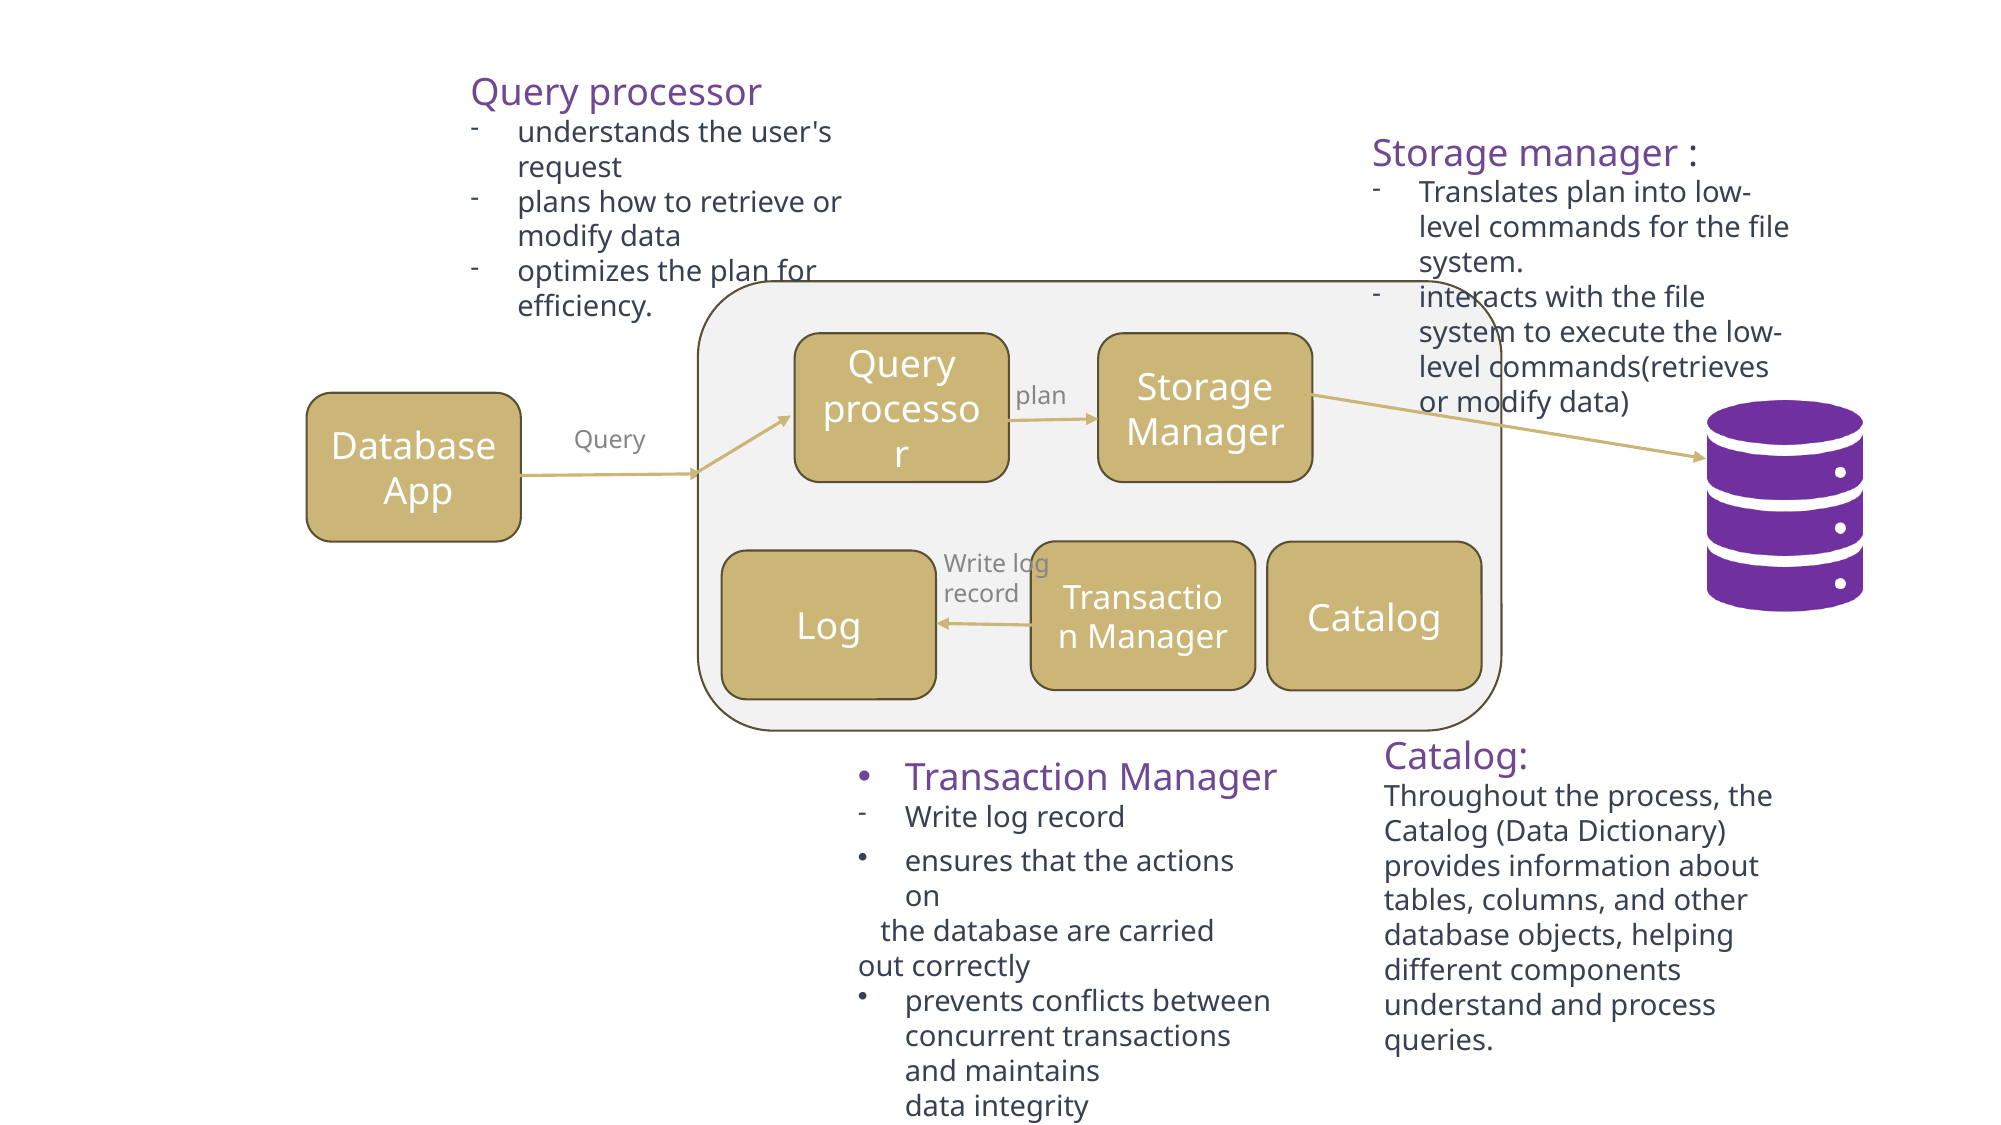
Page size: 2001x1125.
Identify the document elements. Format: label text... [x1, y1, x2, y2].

text_box Storage Manager [1097, 332, 1314, 484]
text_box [693, 415, 791, 475]
text_box Log [720, 549, 938, 701]
text_box [696, 280, 1503, 732]
text_box ensures that the actions on ​ the database are carried out correctly​ prevents conflicts between concurrent transactions and maintains data integrity​ [842, 835, 1293, 1125]
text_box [1307, 394, 1707, 459]
text_box plan [1000, 371, 1119, 417]
text_box Transaction Manager [1029, 540, 1257, 692]
picture [1651, 372, 1918, 639]
text_box Storage manager : Translates plan into low-level commands for the file system. interacts with the file system to execute the low-level commands(retrieves or modify data) [1357, 120, 1807, 394]
text_box Query [558, 416, 677, 462]
text_box Database App [305, 391, 522, 543]
text_box Catalog: Throughout the process, the Catalog (Data Dictionary) provides information about tables, columns, and other database objects, helping different components understand and process queries. [1368, 724, 1819, 1064]
text_box Transaction Manager Write log record [842, 745, 1368, 841]
text_box Write log record [928, 540, 1114, 616]
text_box Query processor understands the user's request plans how to retrieve or modify data optimizes the plan for efficiency. [455, 60, 906, 331]
text_box Catalog [1266, 540, 1483, 692]
text_box Query processor [793, 332, 1010, 484]
